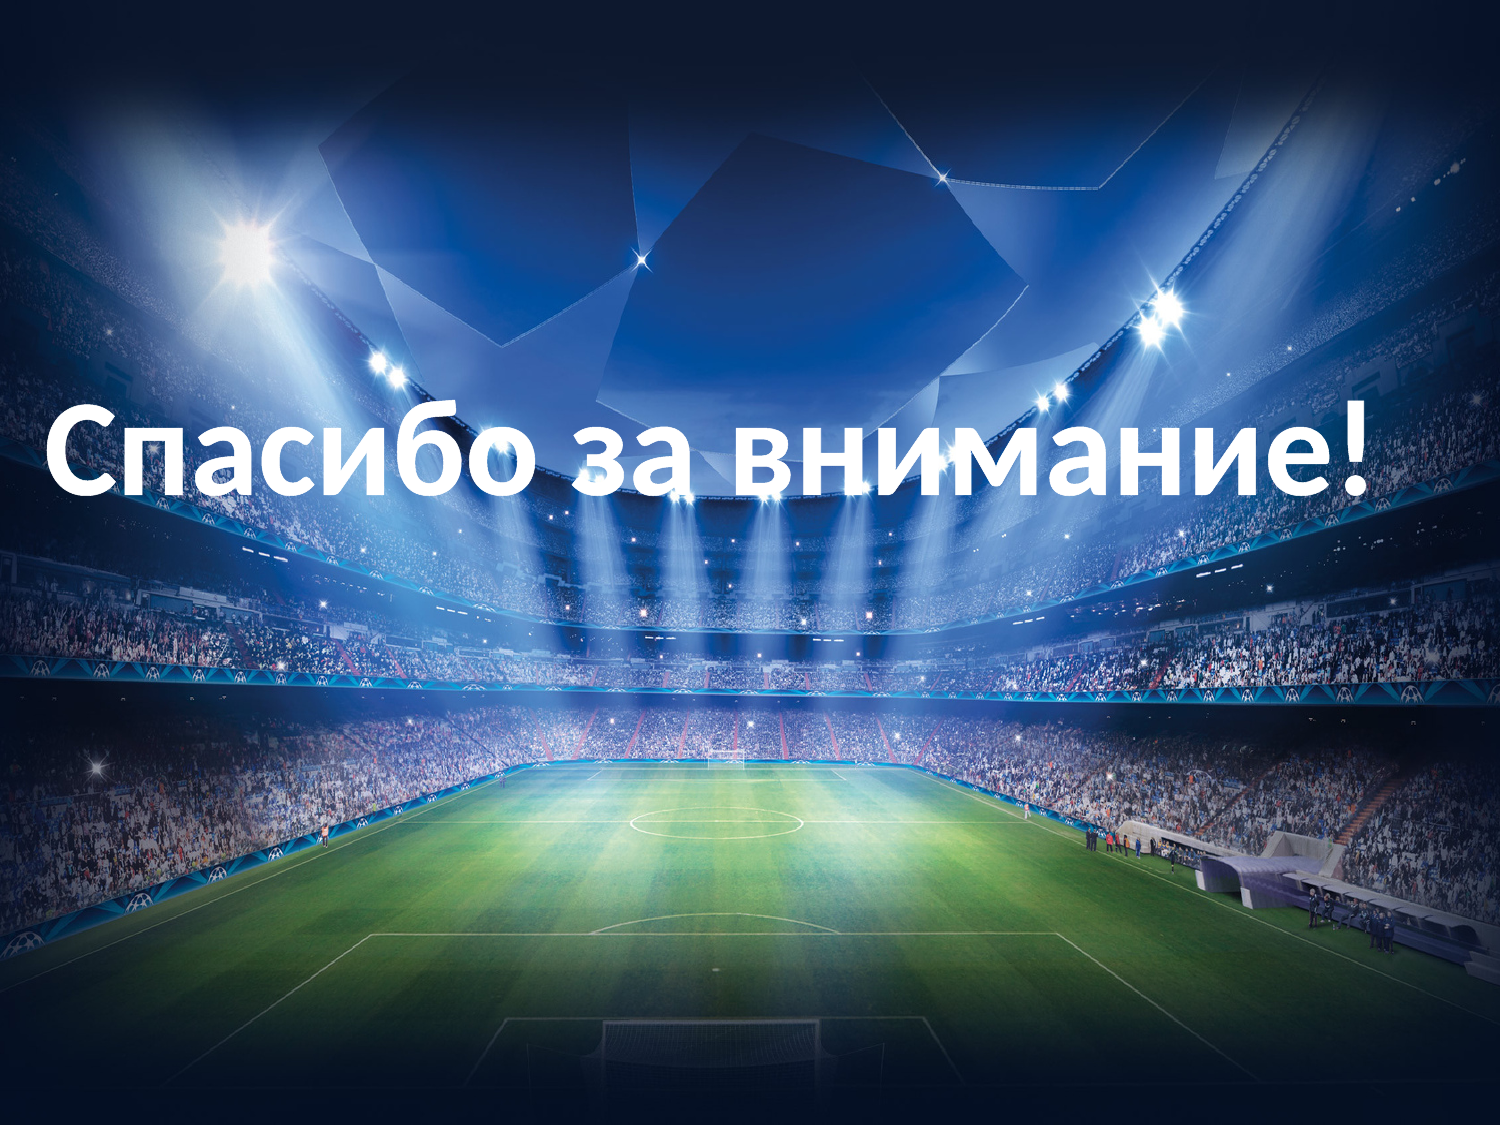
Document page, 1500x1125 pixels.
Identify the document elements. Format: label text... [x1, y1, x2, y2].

text_box Спасибо за внимание! [29, 349, 1459, 530]
picture [0, 0, 1500, 1125]
